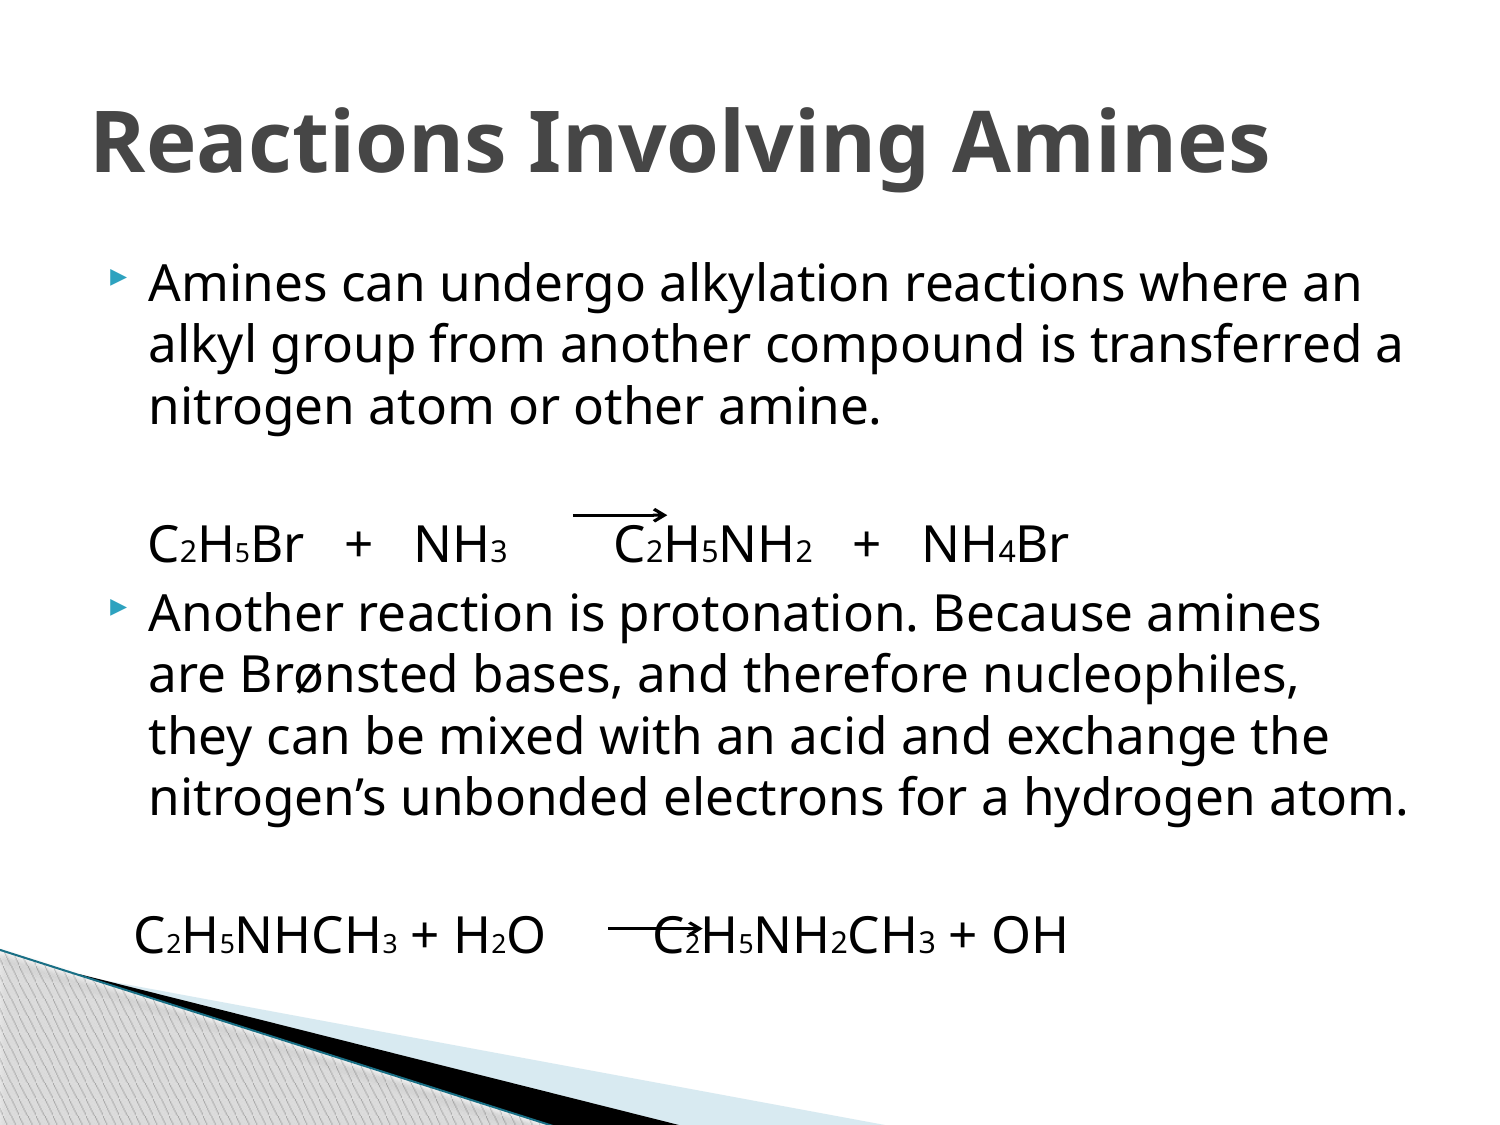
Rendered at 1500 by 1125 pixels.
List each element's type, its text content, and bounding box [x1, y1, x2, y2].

title Reactions Involving Amines [75, 45, 1425, 233]
list Amines can undergo alkylation reactions where an alkyl group from another compound is transferred a nitrogen atom or other amine. C2H5Br + NH3 C2H5NH2 + NH4Br Another reaction is protonation. Because amines are Brønsted bases, and therefore nucleophiles, they can be mixed with an acid and exchange the nitrogen’s unbonded electrons for a hydrogen atom. C2H5NHCH3 + H2O C2H5NH2CH3 + OH [75, 243, 1425, 986]
